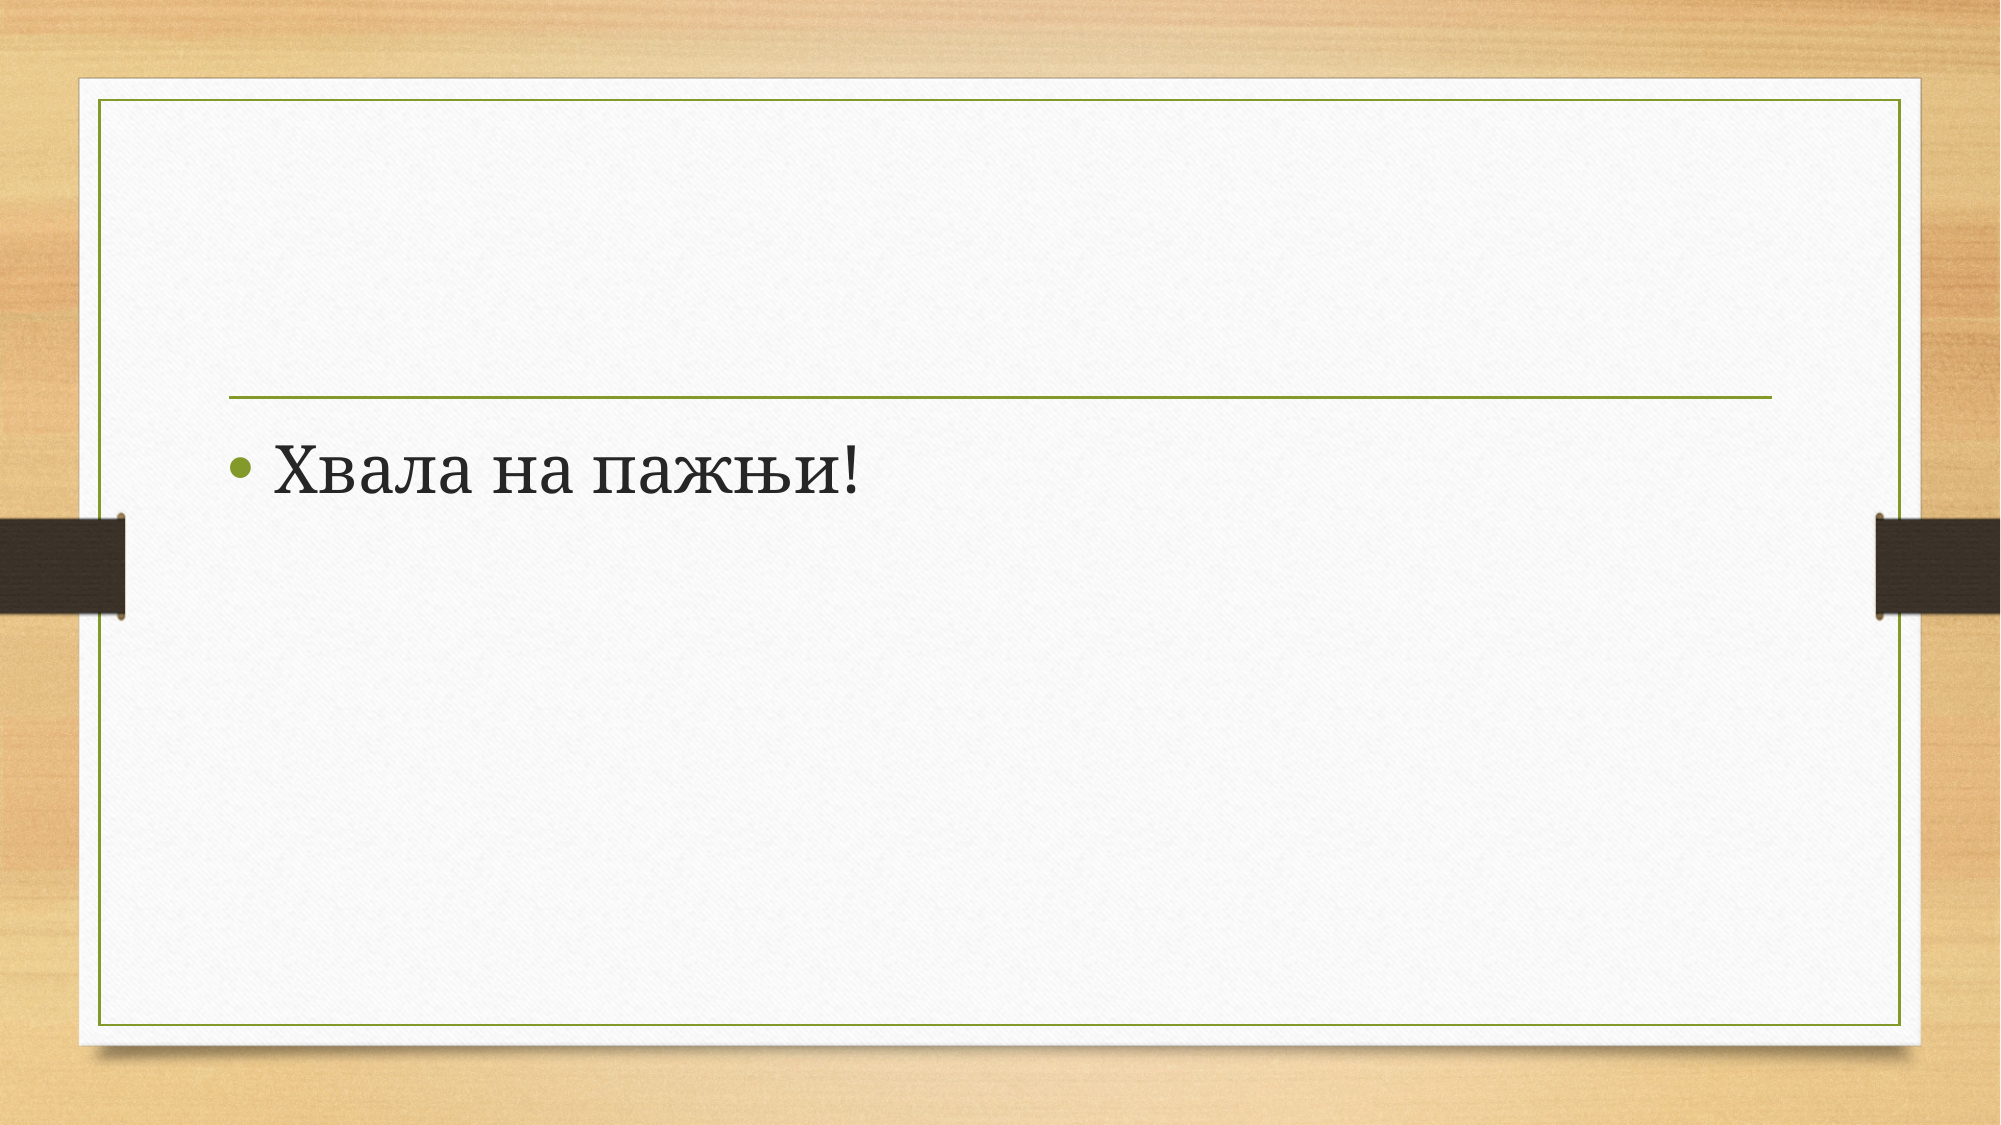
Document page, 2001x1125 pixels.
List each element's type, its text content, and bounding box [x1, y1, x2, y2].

picture [0, 0, 2001, 1125]
list Хвала на пажњи! [212, 419, 1788, 964]
